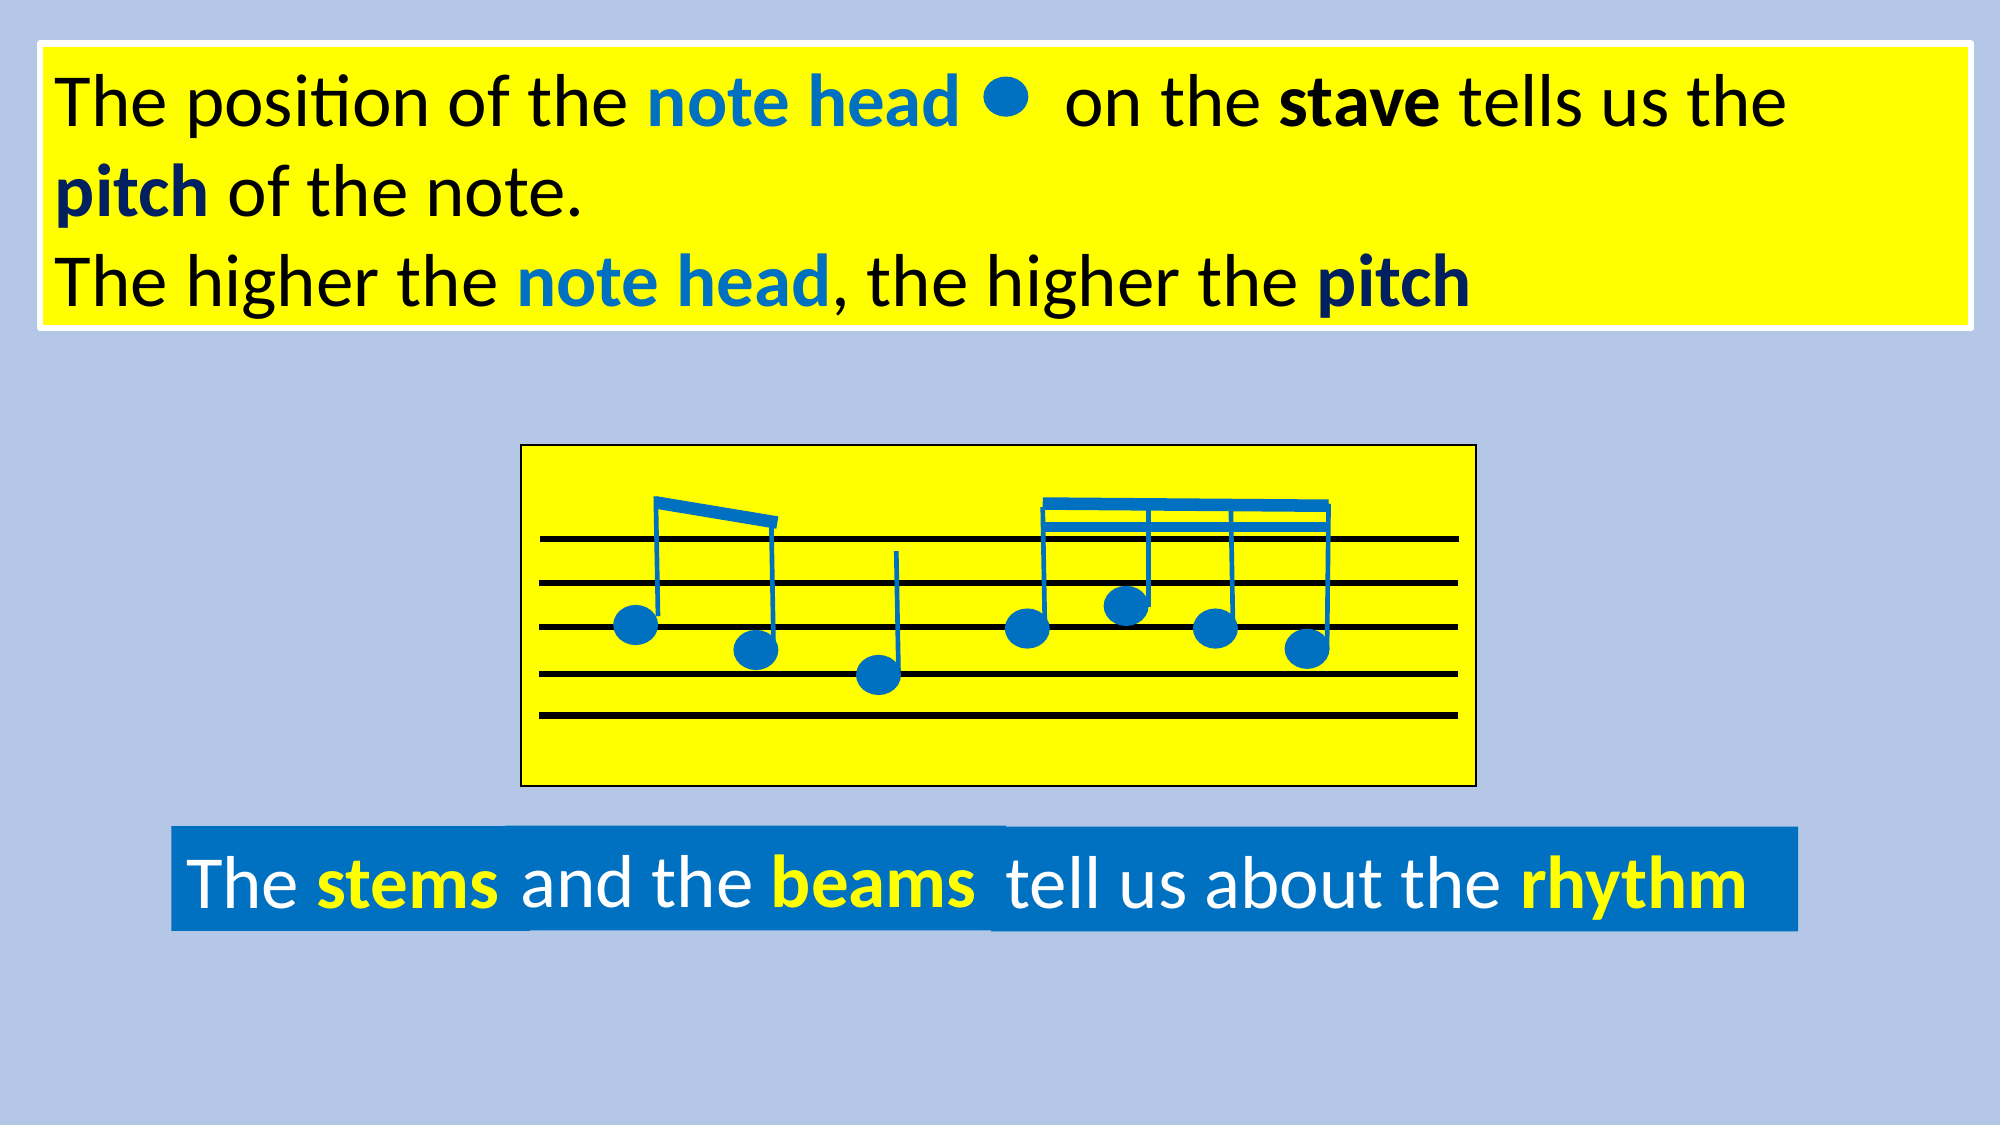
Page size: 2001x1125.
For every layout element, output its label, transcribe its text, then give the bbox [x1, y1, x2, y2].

text_box tell us about the rhythm [991, 826, 1799, 932]
text_box and the beams [505, 825, 1007, 931]
text_box [613, 604, 659, 627]
text_box [1193, 608, 1238, 627]
text_box [856, 674, 901, 696]
text_box [1103, 585, 1149, 627]
text_box The position of the note head on the stave tells us the pitch of the note. The higher the note head, the higher the pitch [40, 43, 1972, 329]
text_box [1005, 608, 1042, 627]
text_box [983, 76, 1029, 117]
text_box [856, 654, 901, 673]
text_box [1284, 628, 1330, 669]
text_box [1192, 628, 1238, 649]
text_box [655, 502, 778, 523]
text_box [613, 628, 658, 646]
text_box The stems [171, 826, 505, 931]
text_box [655, 523, 659, 617]
text_box [1004, 628, 1050, 649]
text_box [733, 629, 779, 671]
text_box [520, 444, 1477, 787]
